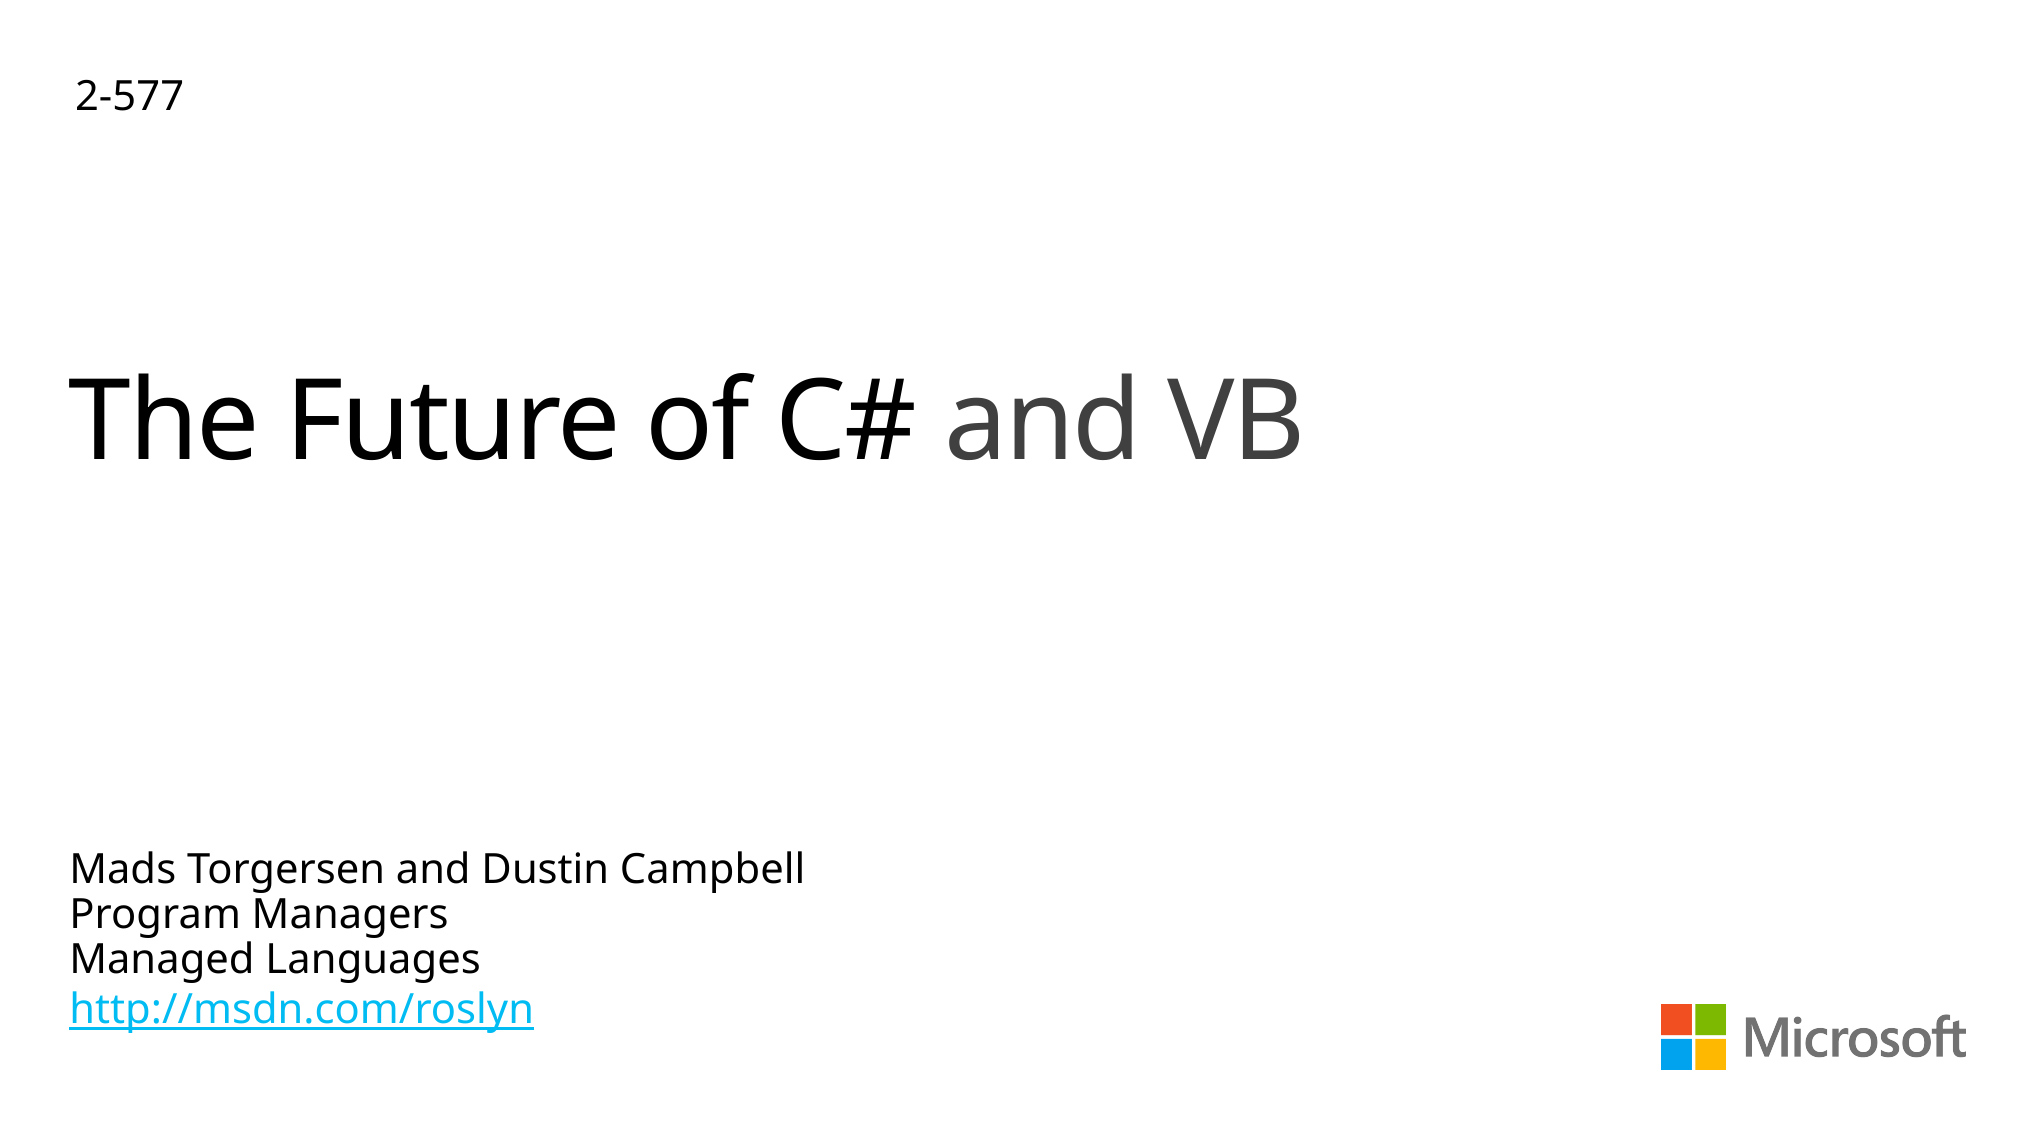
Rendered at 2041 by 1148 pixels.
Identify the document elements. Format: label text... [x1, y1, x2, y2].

list Mads Torgersen and Dustin Campbell Program Managers Managed Languages http://msdn.com/roslyn [45, 948, 1546, 1097]
list 2-577 [45, 50, 645, 145]
picture [1661, 1004, 1966, 1070]
title The Future of C# [45, 347, 1996, 649]
